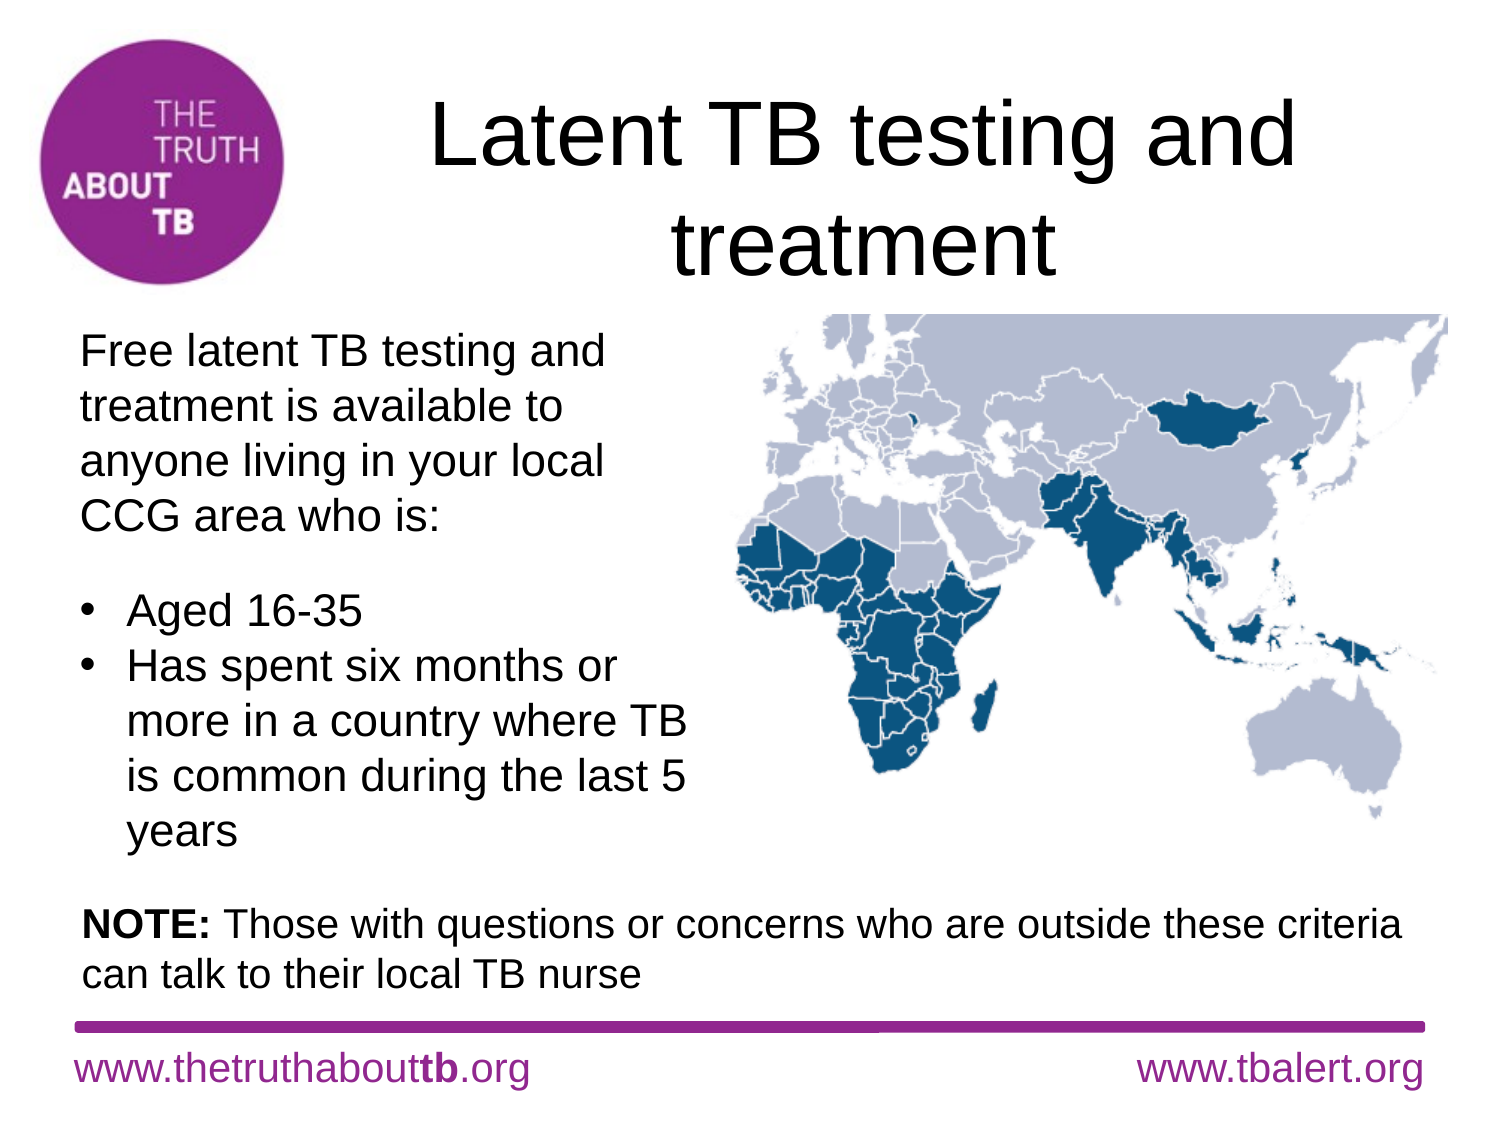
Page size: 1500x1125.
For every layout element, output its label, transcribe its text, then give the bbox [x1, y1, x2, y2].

title Latent TB testing and treatment [301, 90, 1427, 278]
picture [726, 314, 1448, 821]
text_box Free latent TB testing and treatment is available to anyone living in your local CCG area who is: Aged 16-35 Has spent six months or more in a country where TB is common during the last 5 years [64, 313, 729, 974]
picture [29, 29, 295, 295]
text_box NOTE: Those with questions or concerns who are outside these criteria can talk to their local TB nurse [66, 889, 1426, 1005]
